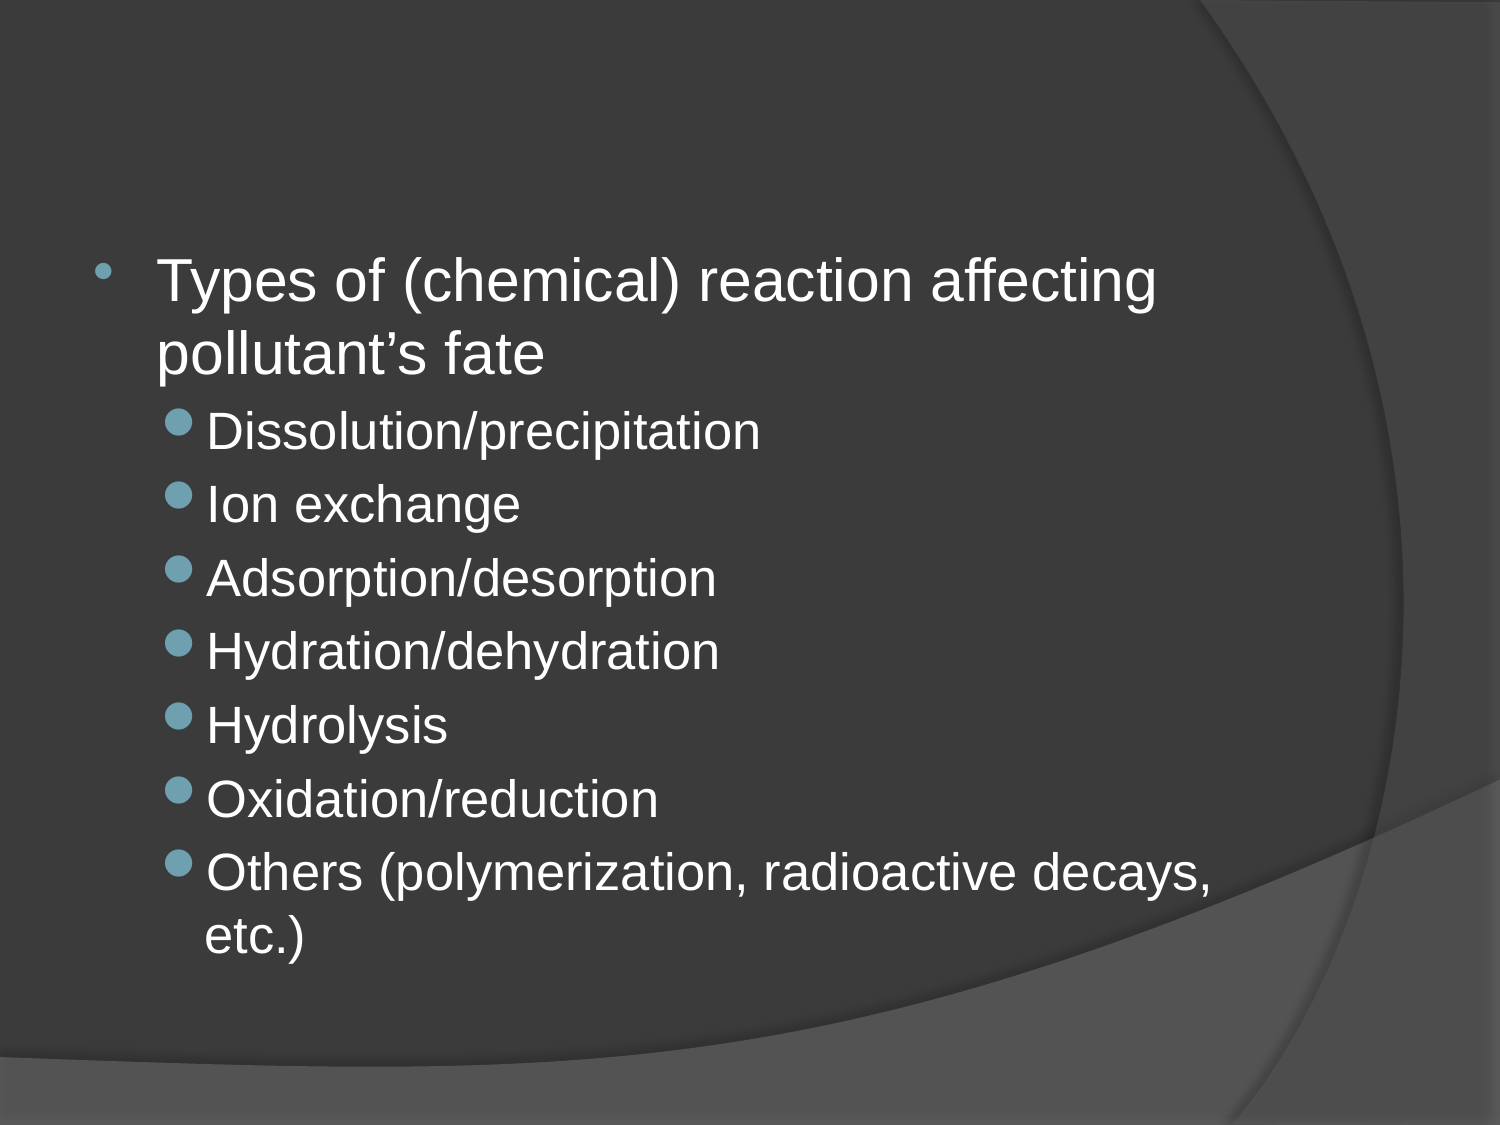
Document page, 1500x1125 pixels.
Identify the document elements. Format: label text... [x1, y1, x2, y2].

list Types of (chemical) reaction affecting pollutant’s fate Dissolution/precipitation Ion exchange Adsorption/desorption Hydration/dehydration Hydrolysis Oxidation/reduction Others (polymerization, radioactive decays, etc.) [75, 233, 1300, 976]
